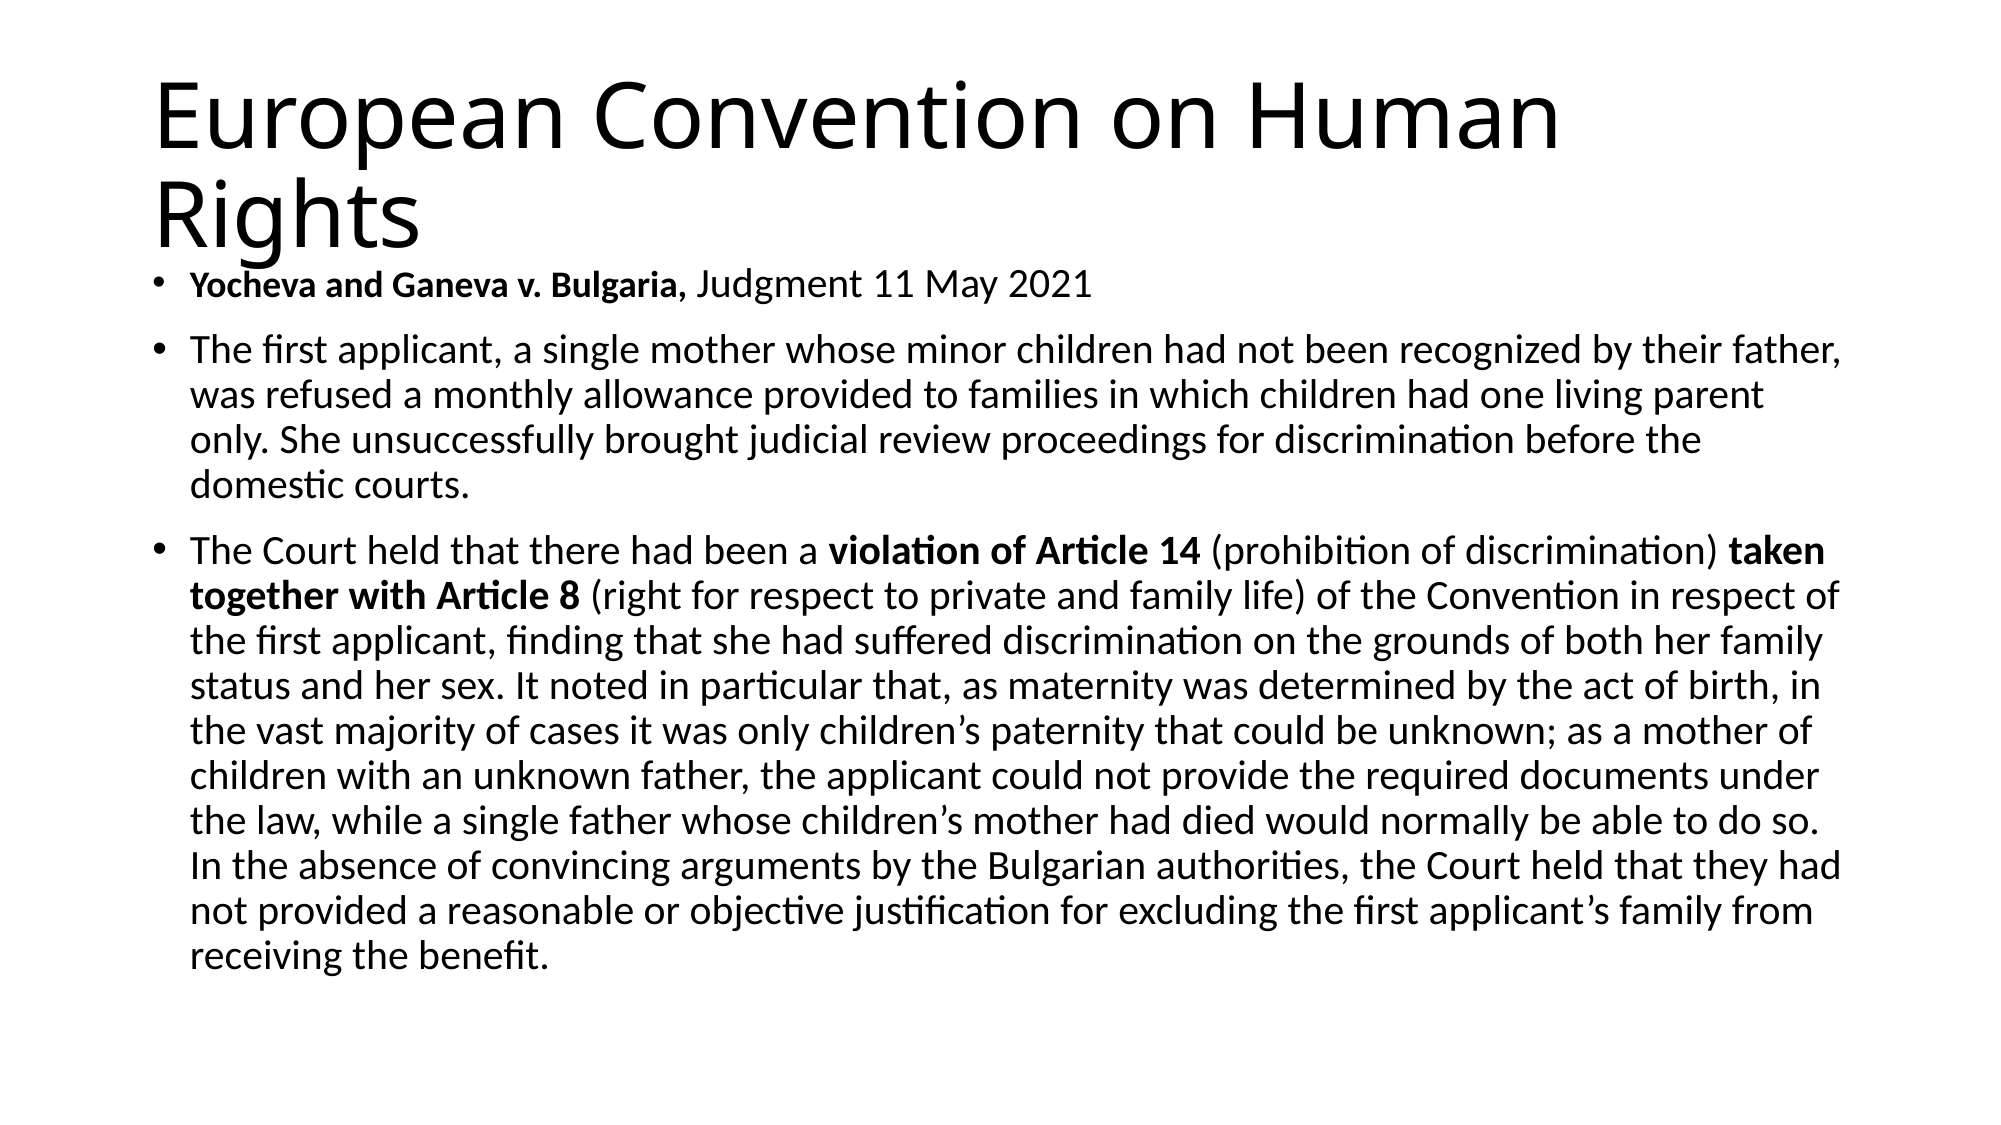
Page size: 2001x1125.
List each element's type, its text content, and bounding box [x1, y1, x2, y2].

title European Convention on Human Rights [137, 59, 1863, 254]
list Yocheva and Ganeva v. Bulgaria, Judgment 11 May 2021 The first applicant, a single mother whose minor children had not been recognized by their father, was refused a monthly allowance provided to families in which children had one living parent only. She unsuccessfully brought judicial review proceedings for discrimination before the domestic courts. The Court held that there had been a violation of Article 14 (prohibition of discrimination) taken together with Article 8 (right for respect to private and family life) of the Convention in respect of the first applicant, finding that she had suffered discrimination on the grounds of both her family status and her sex. It noted in particular that, as maternity was determined by the act of birth, in the vast majority of cases it was only children’s paternity that could be unknown; as a mother of children with an unknown father, the applicant could not provide the required documents under the law, while a single father whose children’s mother had died would normally be able to do so. In the absence of convincing arguments by the Bulgarian authorities, the Court held that they had not provided a reasonable or objective justification for excluding the first applicant’s family from receiving the benefit. [137, 254, 1863, 1014]
